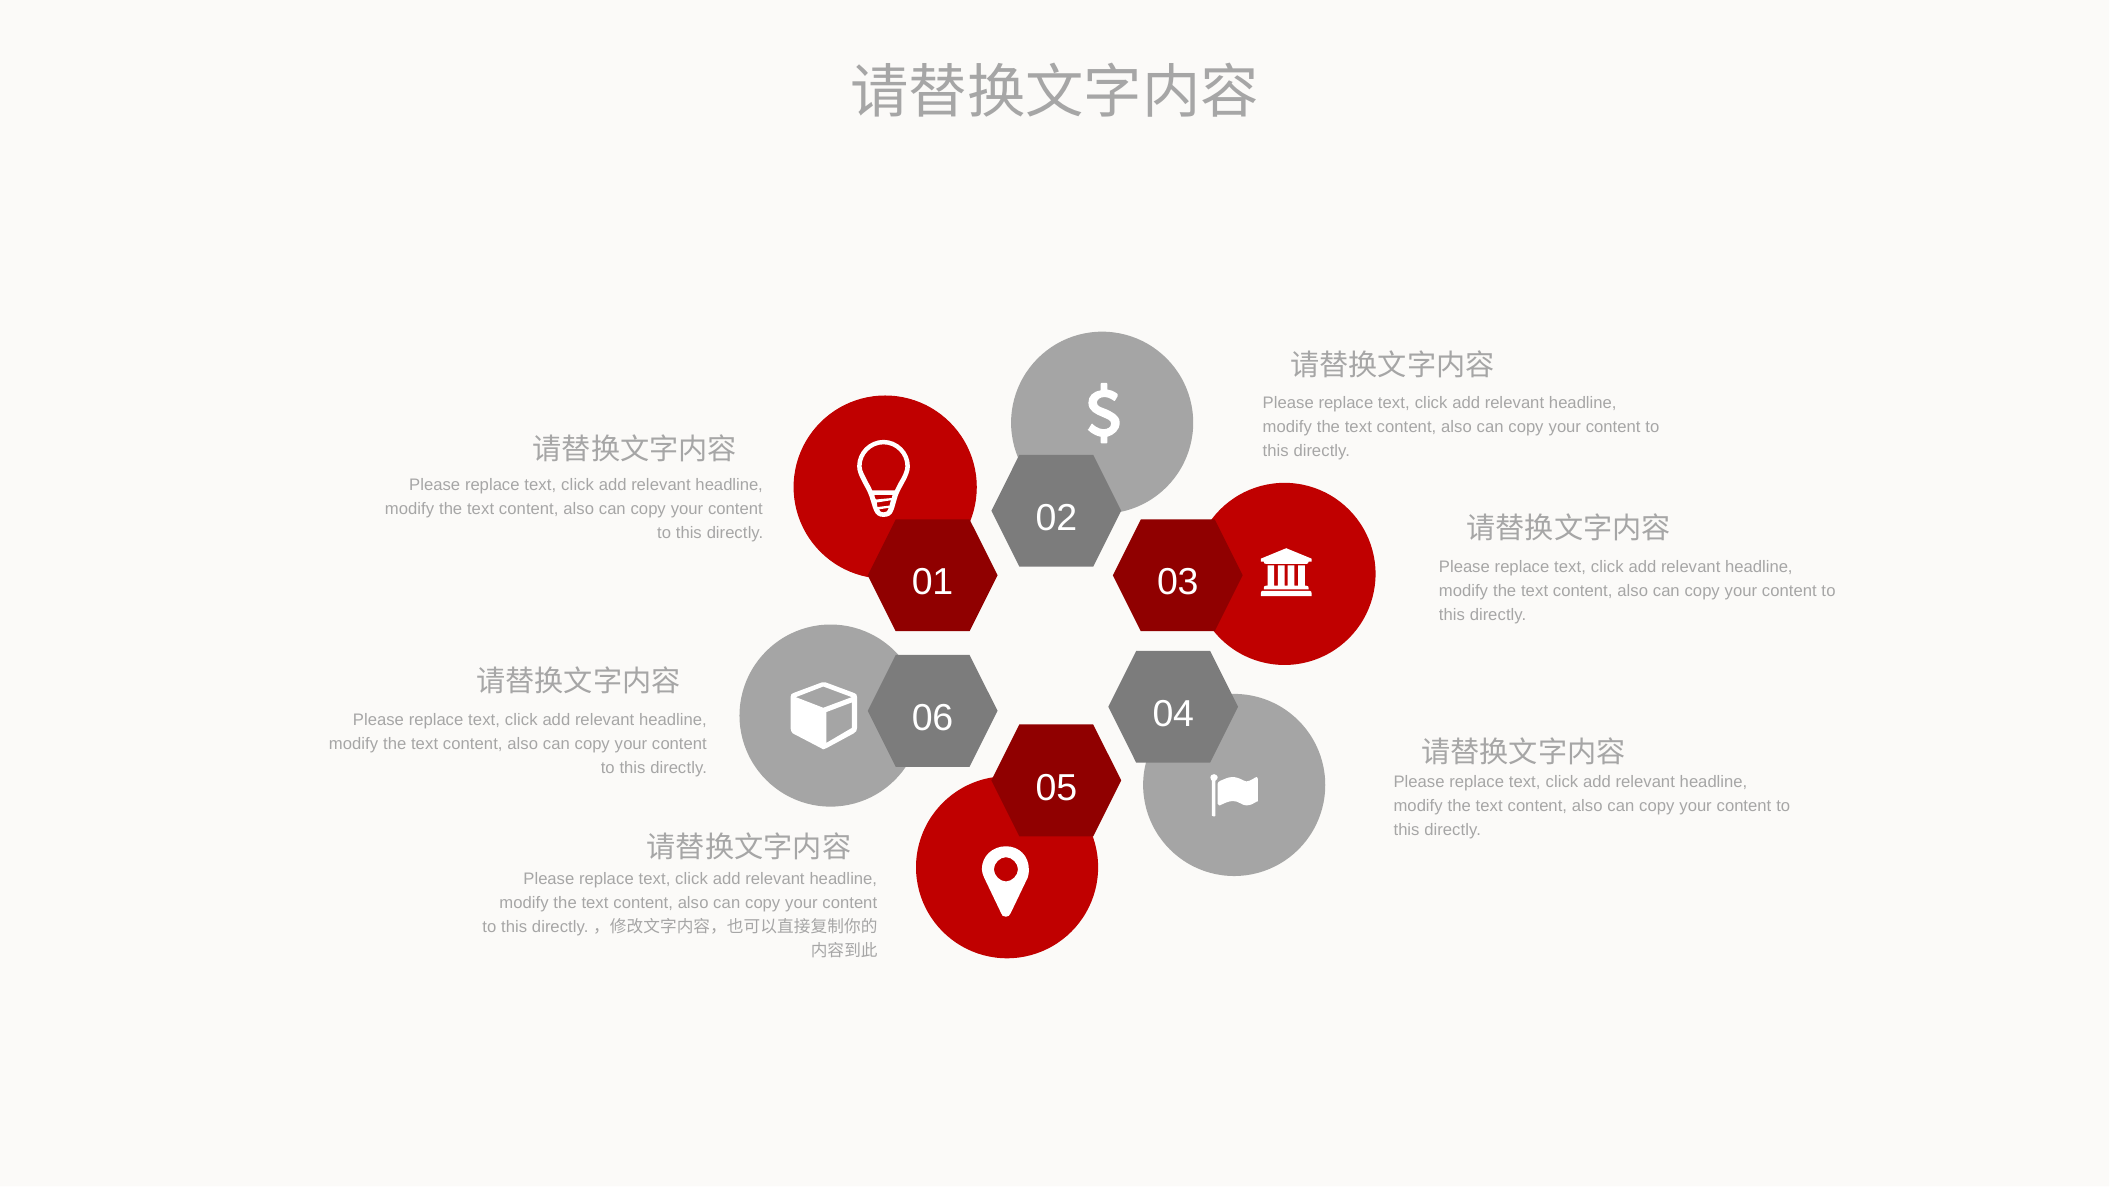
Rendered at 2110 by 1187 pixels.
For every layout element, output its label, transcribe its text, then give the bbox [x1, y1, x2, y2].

text_box [1217, 777, 1258, 806]
text_box [1087, 382, 1120, 444]
text_box [857, 439, 910, 517]
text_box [366, 423, 764, 541]
text_box [1260, 565, 1312, 597]
text_box 02 [990, 453, 1123, 568]
text_box [981, 846, 1029, 917]
text_box [738, 623, 906, 808]
text_box 01 [866, 518, 999, 633]
text_box 05 [990, 723, 1123, 838]
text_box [1439, 502, 1839, 622]
text_box [1210, 774, 1218, 817]
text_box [1393, 726, 1794, 838]
text_box 06 [866, 653, 999, 768]
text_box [1262, 339, 1663, 459]
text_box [480, 821, 878, 962]
text_box 03 [1111, 518, 1244, 633]
text_box 请替换文字内容 [820, 32, 1289, 124]
text_box 04 [1107, 649, 1240, 764]
text_box [790, 682, 858, 750]
text_box [1211, 482, 1377, 666]
text_box [1260, 548, 1312, 564]
text_box [1142, 693, 1326, 877]
text_box [1010, 331, 1194, 513]
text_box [310, 655, 708, 776]
text_box [915, 777, 1099, 959]
text_box [793, 395, 977, 577]
